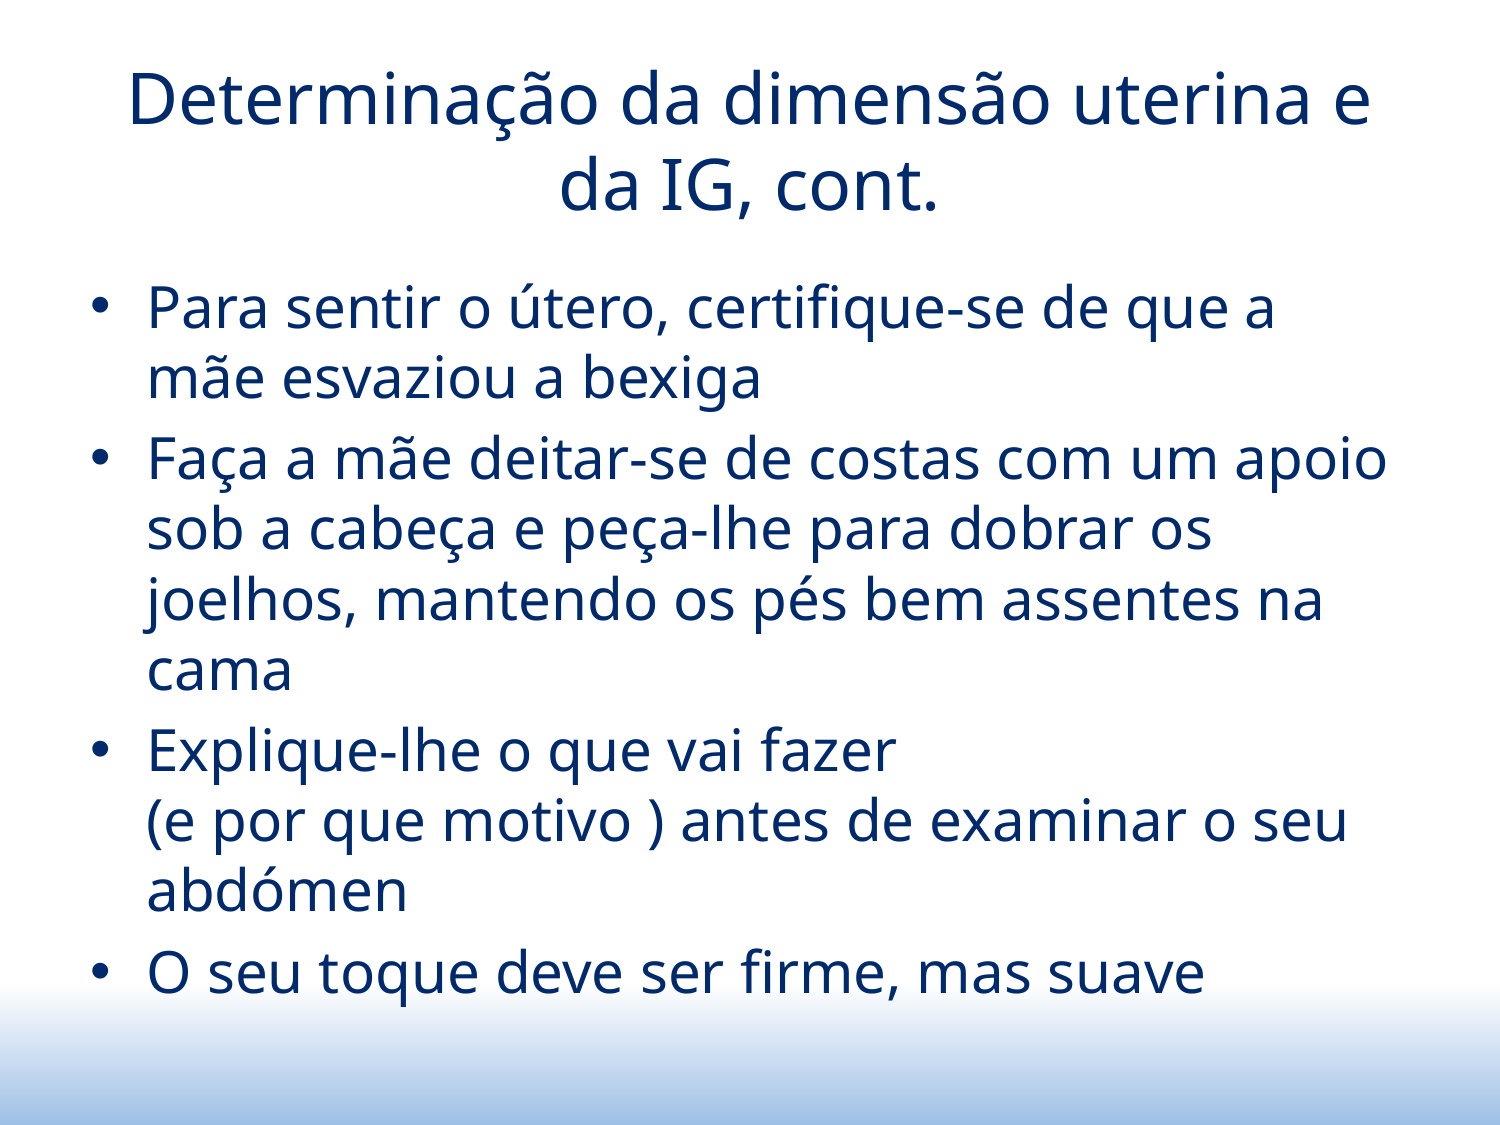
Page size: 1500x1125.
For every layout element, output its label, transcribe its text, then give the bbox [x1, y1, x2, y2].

title Determinação da dimensão uterina e da IG, cont. [75, 45, 1425, 233]
list Para sentir o útero, certifique-se de que a mãe esvaziou a bexiga Faça a mãe deitar-se de costas com um apoio sob a cabeça e peça-lhe para dobrar os joelhos, mantendo os pés bem assentes na cama Explique-lhe o que vai fazer (e por que motivo ) antes de examinar o seu abdómen O seu toque deve ser firme, mas suave [75, 262, 1425, 1005]
